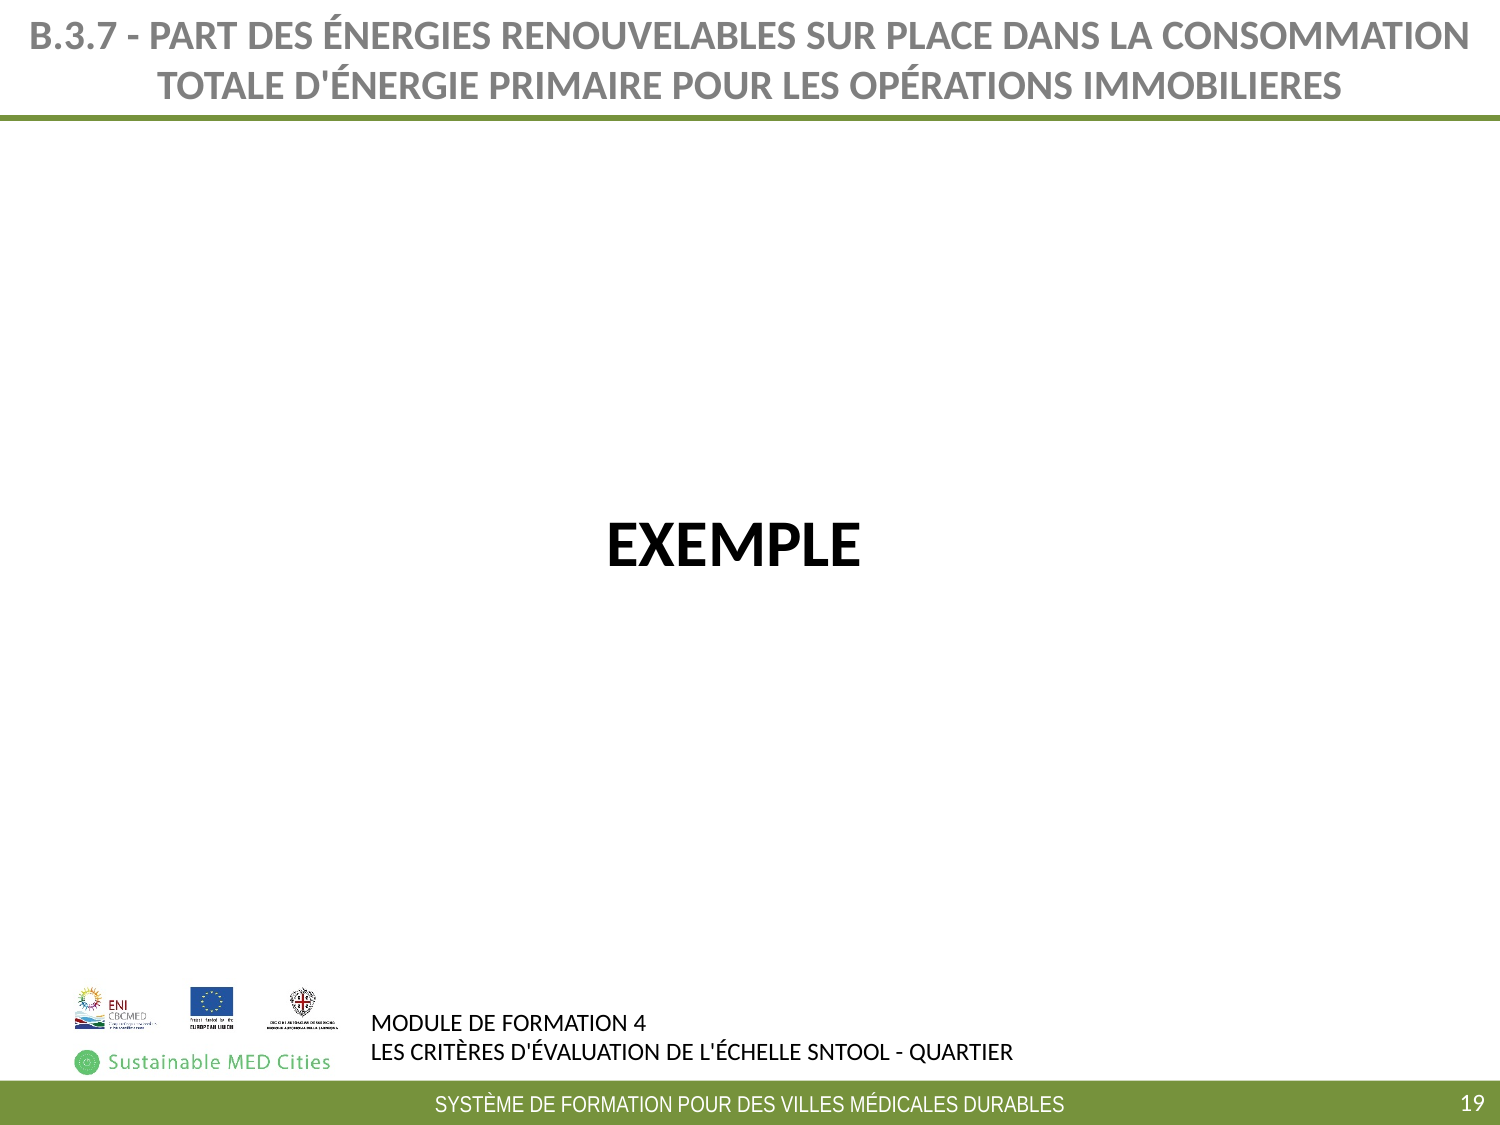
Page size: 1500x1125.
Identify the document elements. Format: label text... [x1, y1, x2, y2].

title B.3.7 - PART DES ÉNERGIES RENOUVELABLES SUR PLACE DANS LA CONSOMMATION TOTALE D'ÉNERGIE PRIMAIRE POUR LES OPÉRATIONS IMMOBILIERES [0, 0, 1500, 117]
list EXEMPLE [43, 262, 1425, 944]
picture [62, 978, 356, 1080]
slide_number ‹#› [1149, 1078, 1500, 1125]
